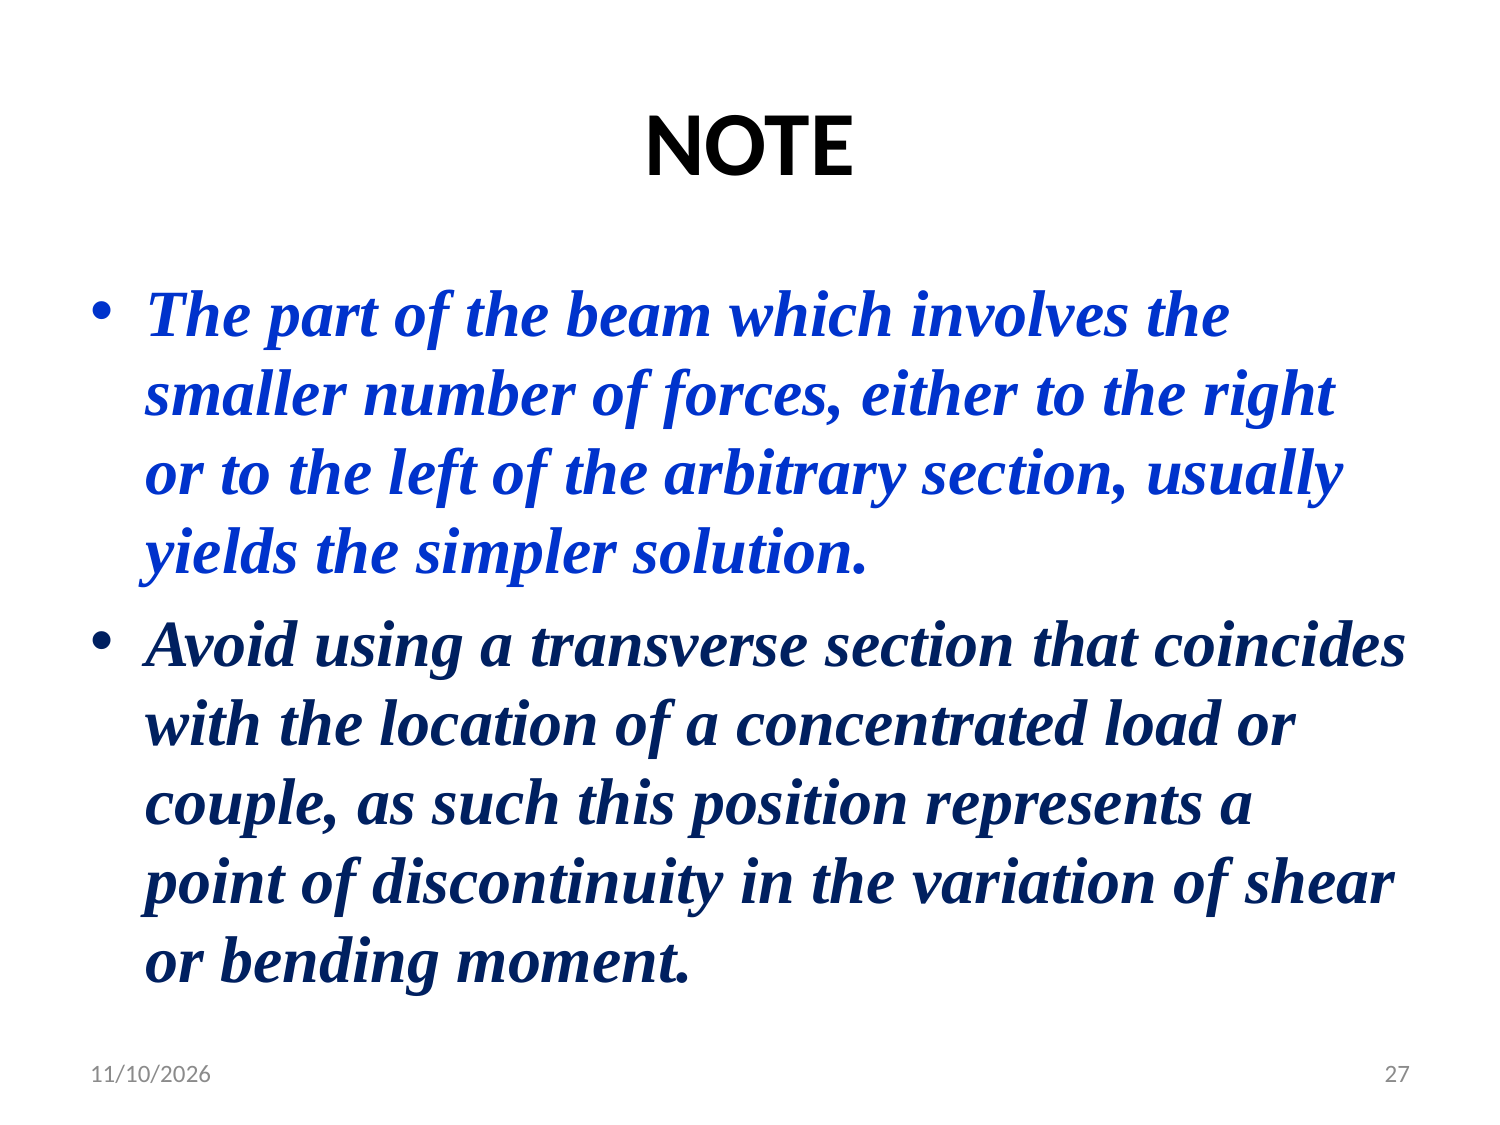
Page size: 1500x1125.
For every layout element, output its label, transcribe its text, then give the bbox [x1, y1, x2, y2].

list The part of the beam which involves the smaller number of forces, either to the right or to the left of the arbitrary section, usually yields the simpler solution. Avoid using a transverse section that coincides with the location of a concentrated load or couple, as such this position represents a point of discontinuity in the variation of shear or bending moment. [75, 262, 1425, 1005]
title NOTE [75, 45, 1425, 233]
slide_number 27 [1074, 1042, 1425, 1103]
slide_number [75, 1042, 425, 1103]
